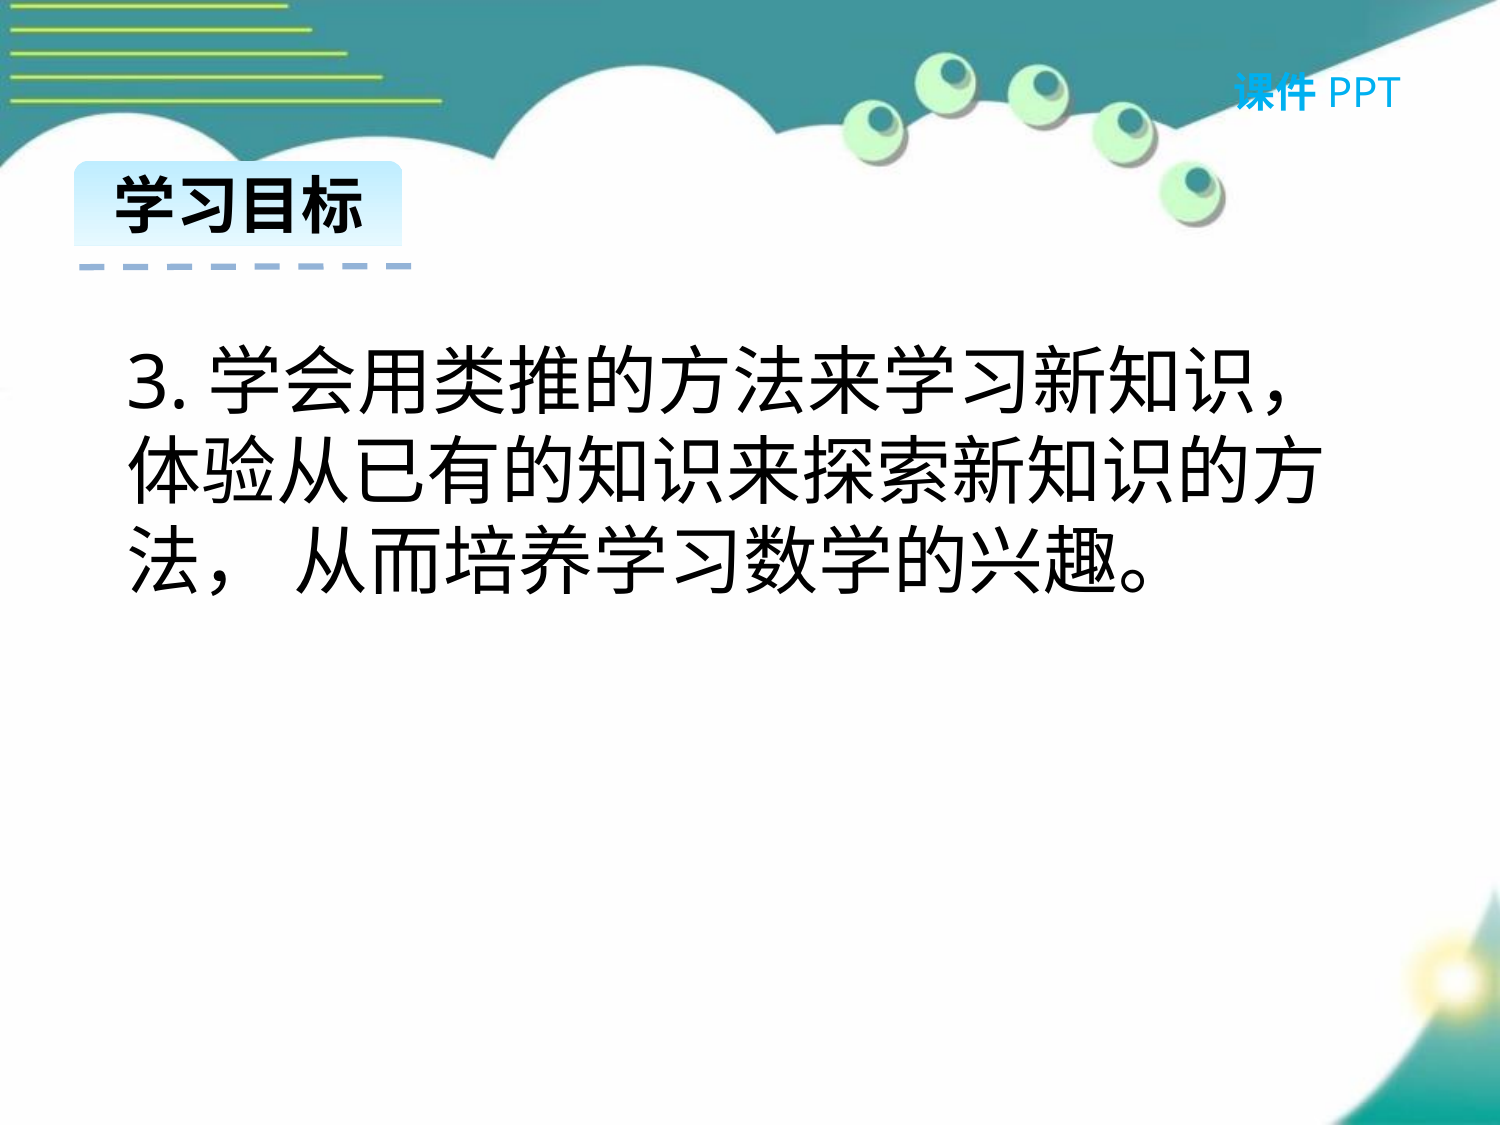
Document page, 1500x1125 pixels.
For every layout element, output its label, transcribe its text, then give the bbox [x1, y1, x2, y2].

picture [0, 0, 1500, 1125]
text_box 3.学会用类推的方法来学习新知识，体验从已有的知识来探索新知识的方法， 从而培养学习数学的兴趣。 [111, 326, 1364, 611]
text_box 课件PPT [1218, 58, 1418, 124]
text_box 学习目标 [74, 160, 403, 246]
